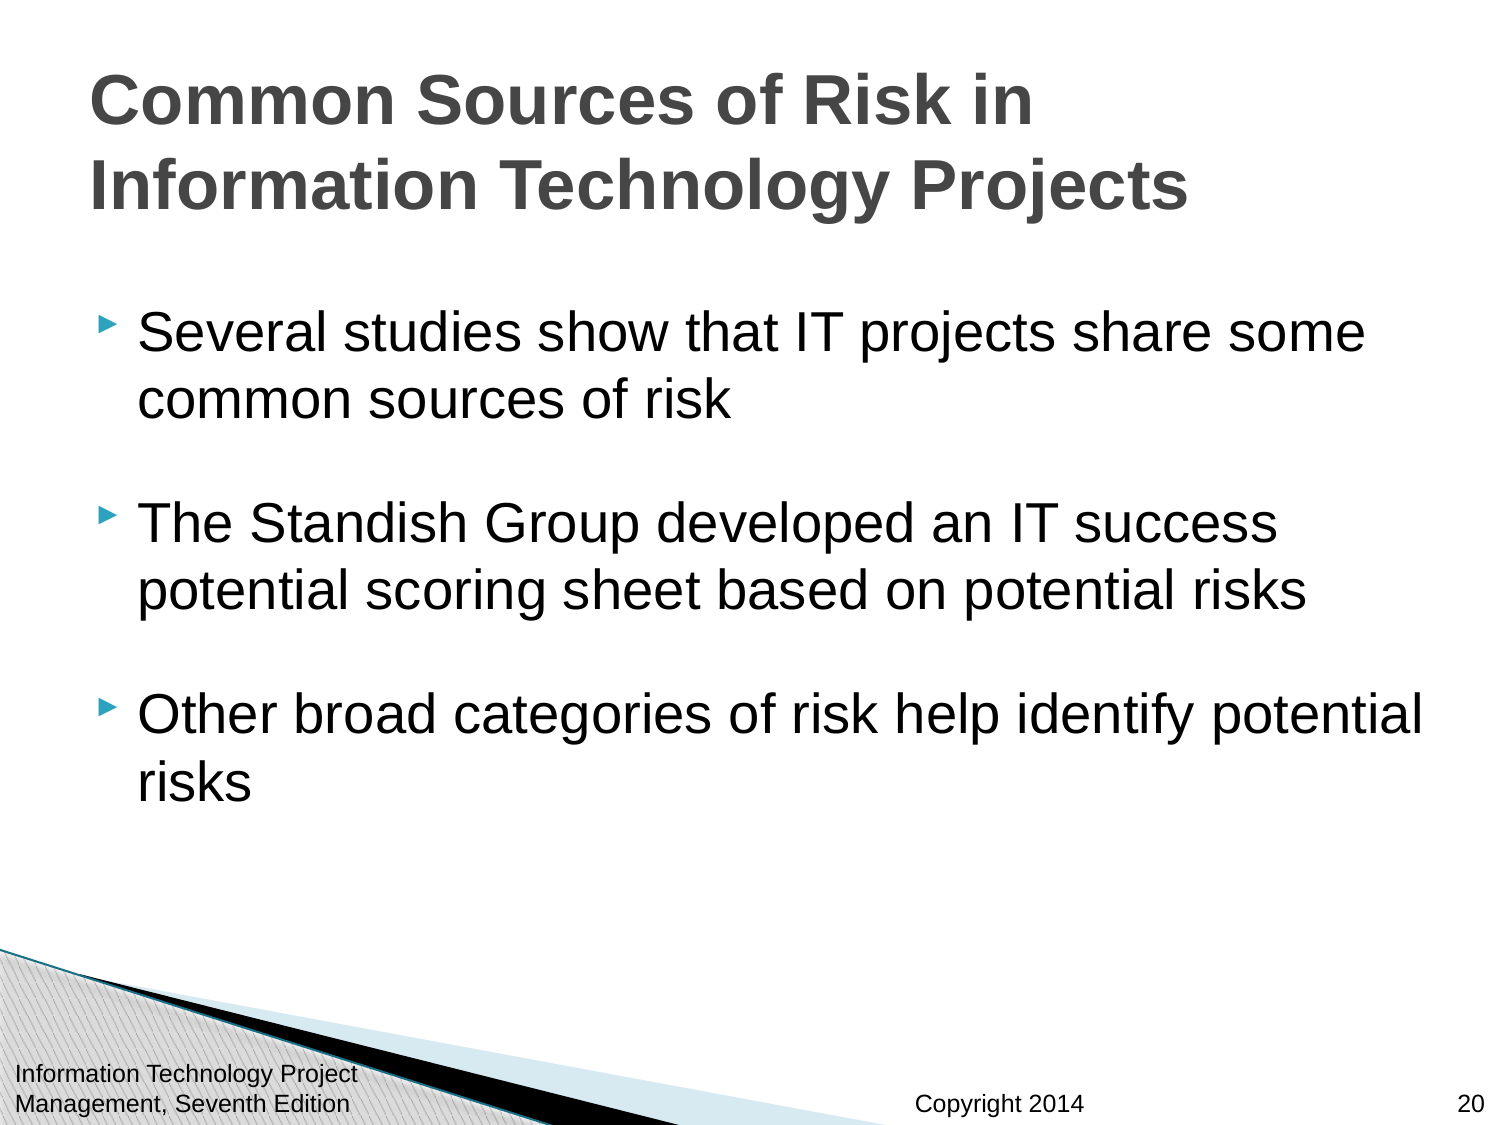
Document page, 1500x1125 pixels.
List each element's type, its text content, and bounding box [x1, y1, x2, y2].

list Several studies show that IT projects share some common sources of risk The Standish Group developed an IT success potential scoring sheet based on potential risks Other broad categories of risk help identify potential risks [62, 287, 1451, 1026]
title Common Sources of Risk in Information Technology Projects [75, 45, 1425, 233]
slide_number 20 [1408, 1065, 1500, 1125]
footer Information Technology Project Management, Seventh Edition [0, 1065, 425, 1125]
